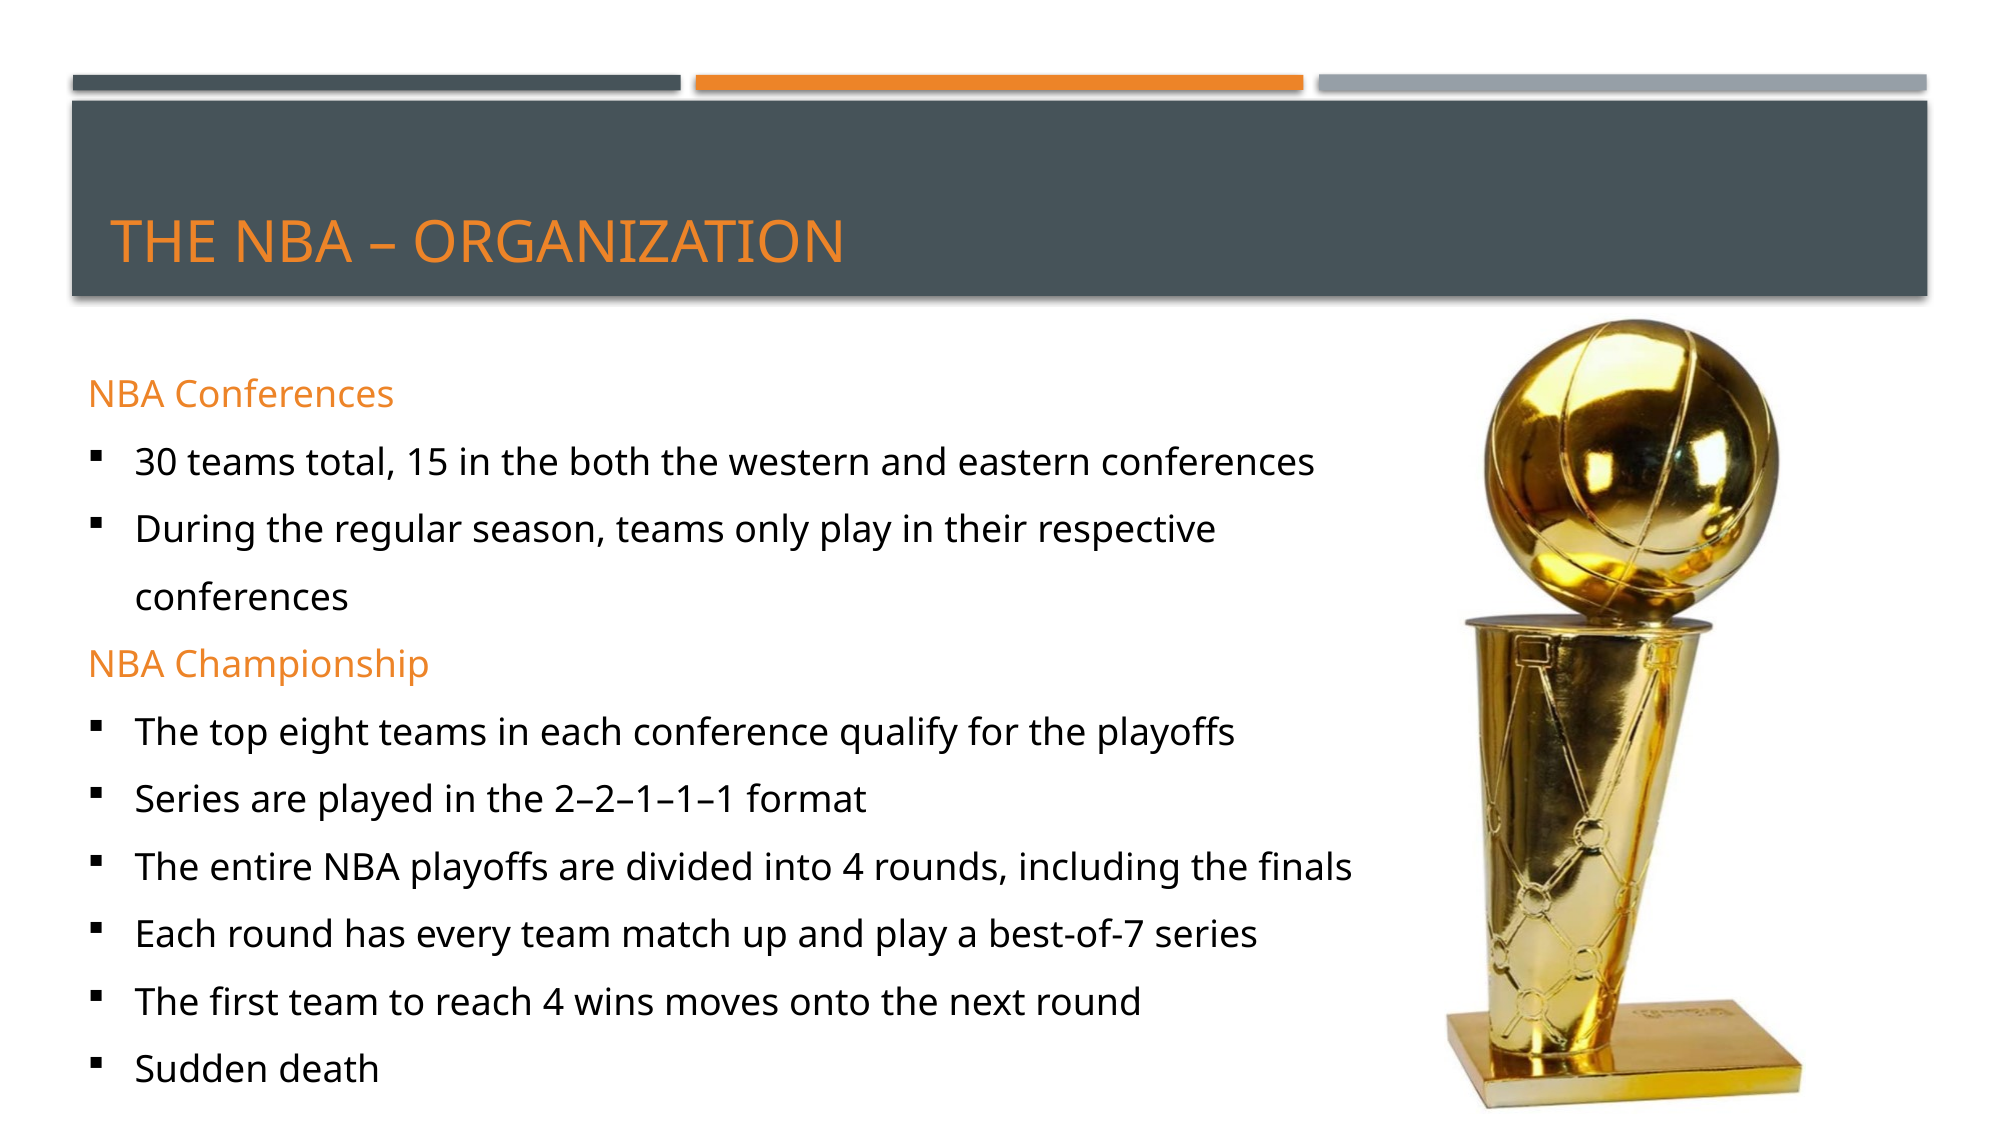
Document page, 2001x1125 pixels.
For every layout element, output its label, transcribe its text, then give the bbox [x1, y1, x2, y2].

text_box NBA Conferences 30 teams total, 15 in the both the western and eastern conferences During the regular season, teams only play in their respective conferences NBA Championship The top eight teams in each conference qualify for the playoffs Series are played in the 2–2–1–1–1 format The entire NBA playoffs are divided into 4 rounds, including the finals Each round has every team match up and play a best-of-7 series The first team to reach 4 wins moves onto the next round Sudden death [72, 340, 1373, 1098]
title THE NBA – organization [95, 115, 1905, 282]
picture [1444, 312, 1806, 1115]
